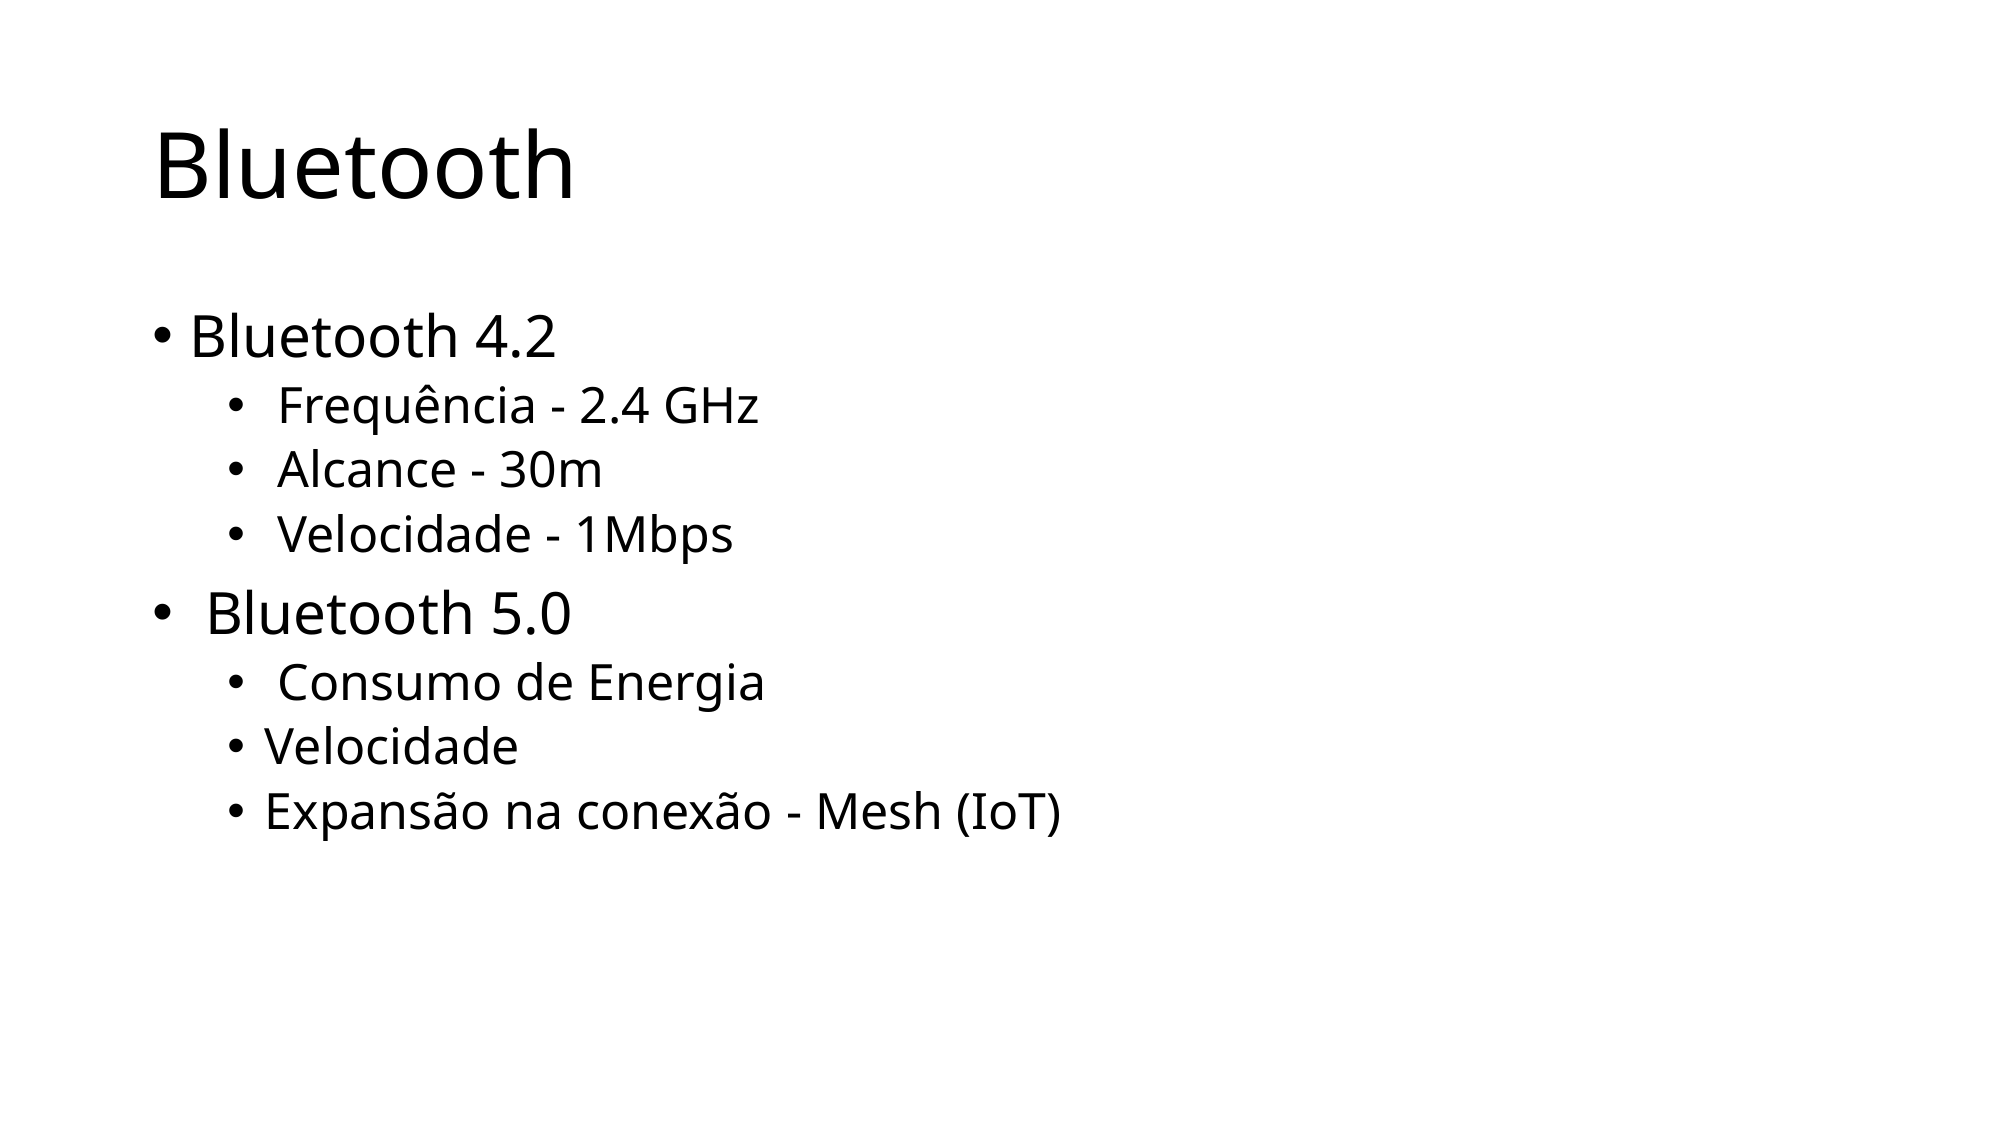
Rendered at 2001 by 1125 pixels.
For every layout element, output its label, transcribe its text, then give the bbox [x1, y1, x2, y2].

title Bluetooth [137, 59, 1863, 278]
list Bluetooth 4.2 Frequência - 2.4 GHz Alcance - 30m Velocidade - 1Mbps Bluetooth 5.0 Consumo de Energia Velocidade Expansão na conexão - Mesh (IoT) [137, 299, 1863, 1014]
